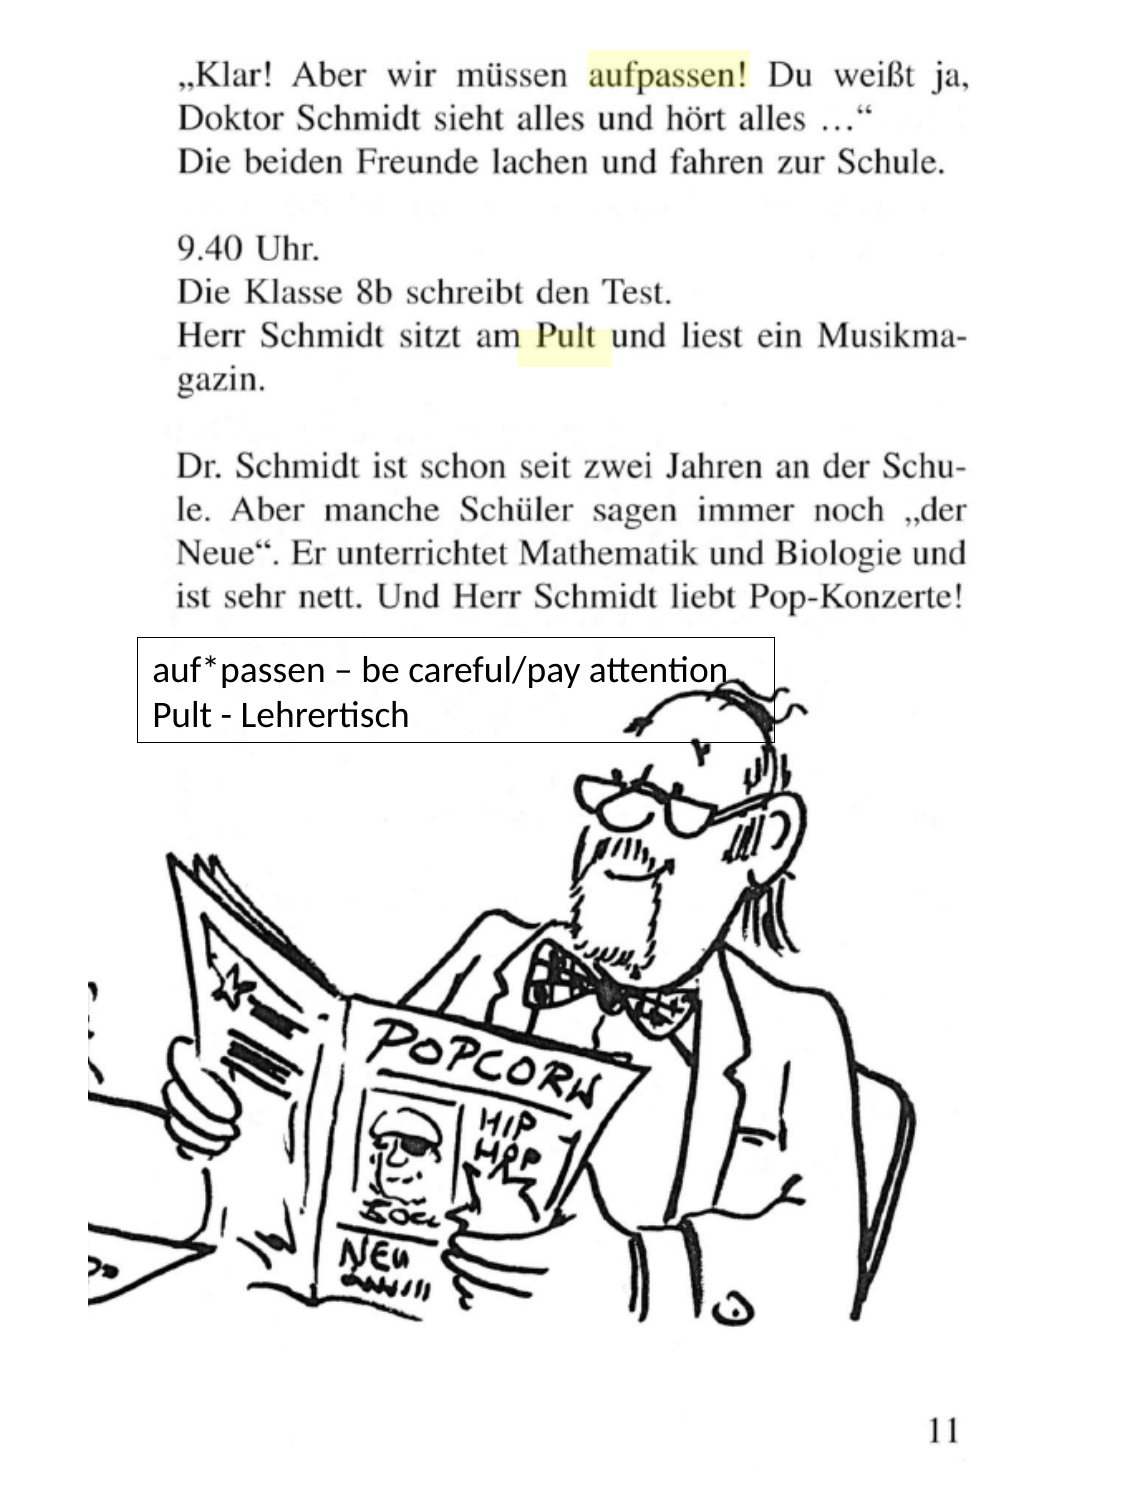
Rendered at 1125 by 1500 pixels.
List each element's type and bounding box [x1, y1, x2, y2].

picture [88, 0, 989, 1481]
